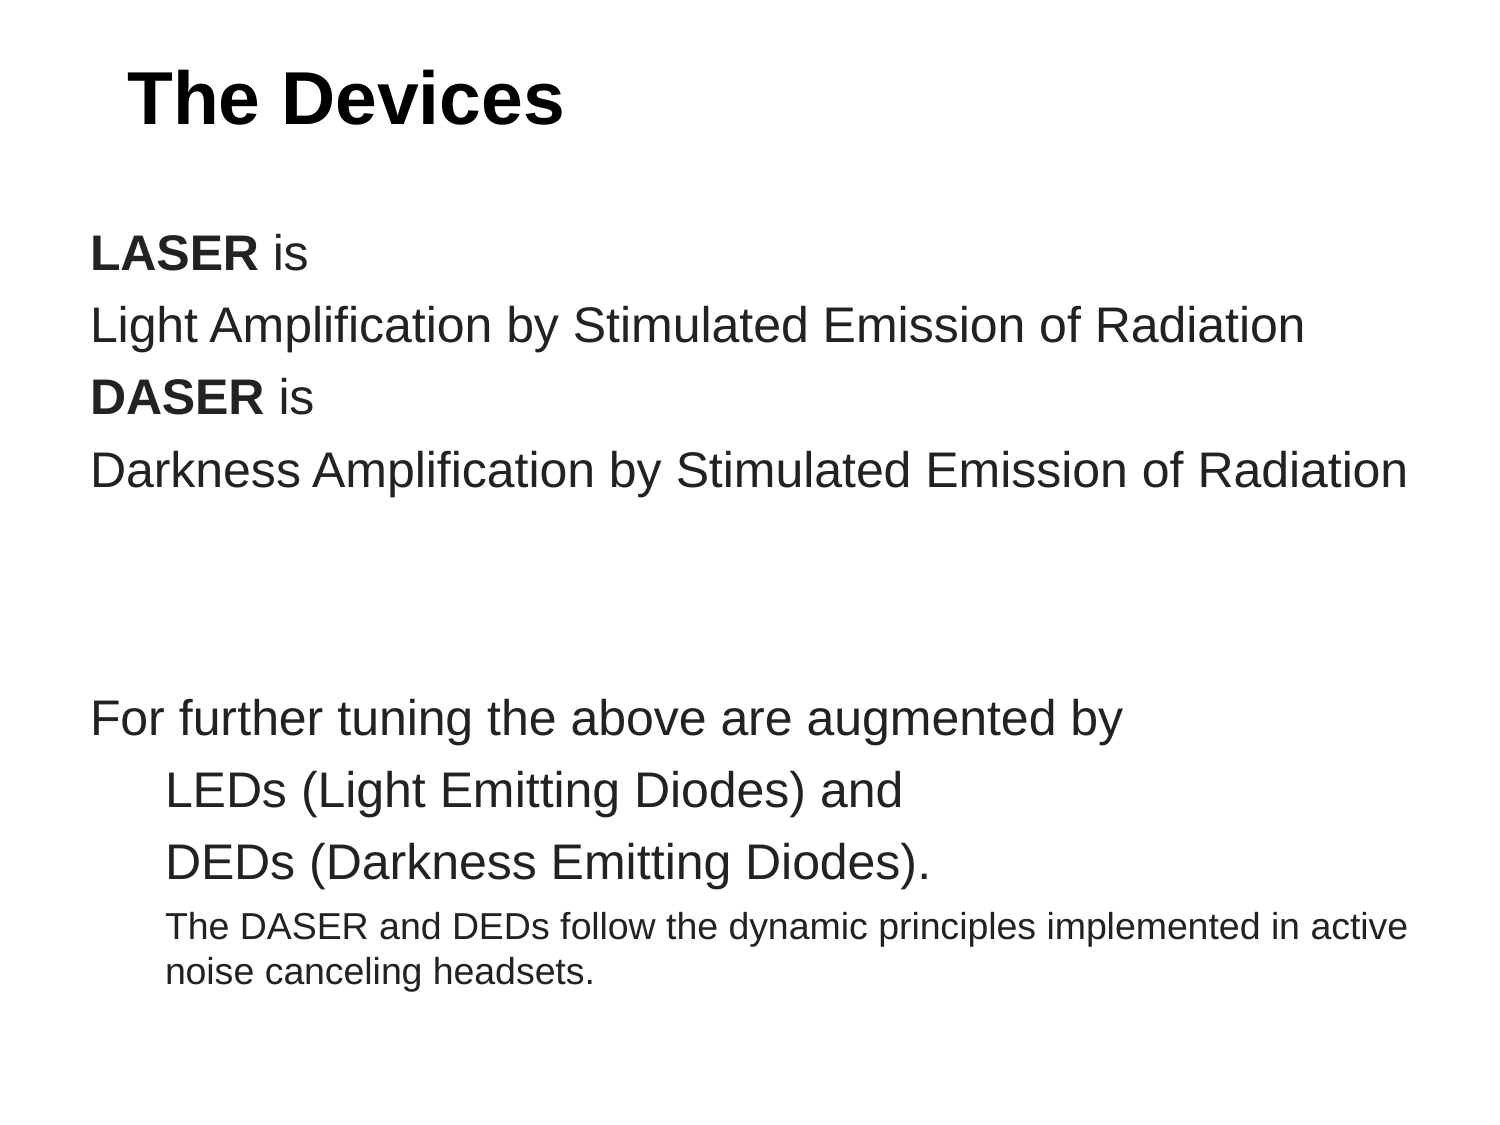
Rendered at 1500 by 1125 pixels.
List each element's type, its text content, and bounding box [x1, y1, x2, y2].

title The Devices [75, 42, 1425, 155]
list LASER is Light Amplification by Stimulated Emission of Radiation DASER is Darkness Amplification by Stimulated Emission of Radiation For further tuning the above are augmented by LEDs (Light Emitting Diodes) and DEDs (Darkness Emitting Diodes). The DASER and DEDs follow the dynamic principles implemented in active noise canceling headsets. [75, 167, 1425, 1078]
